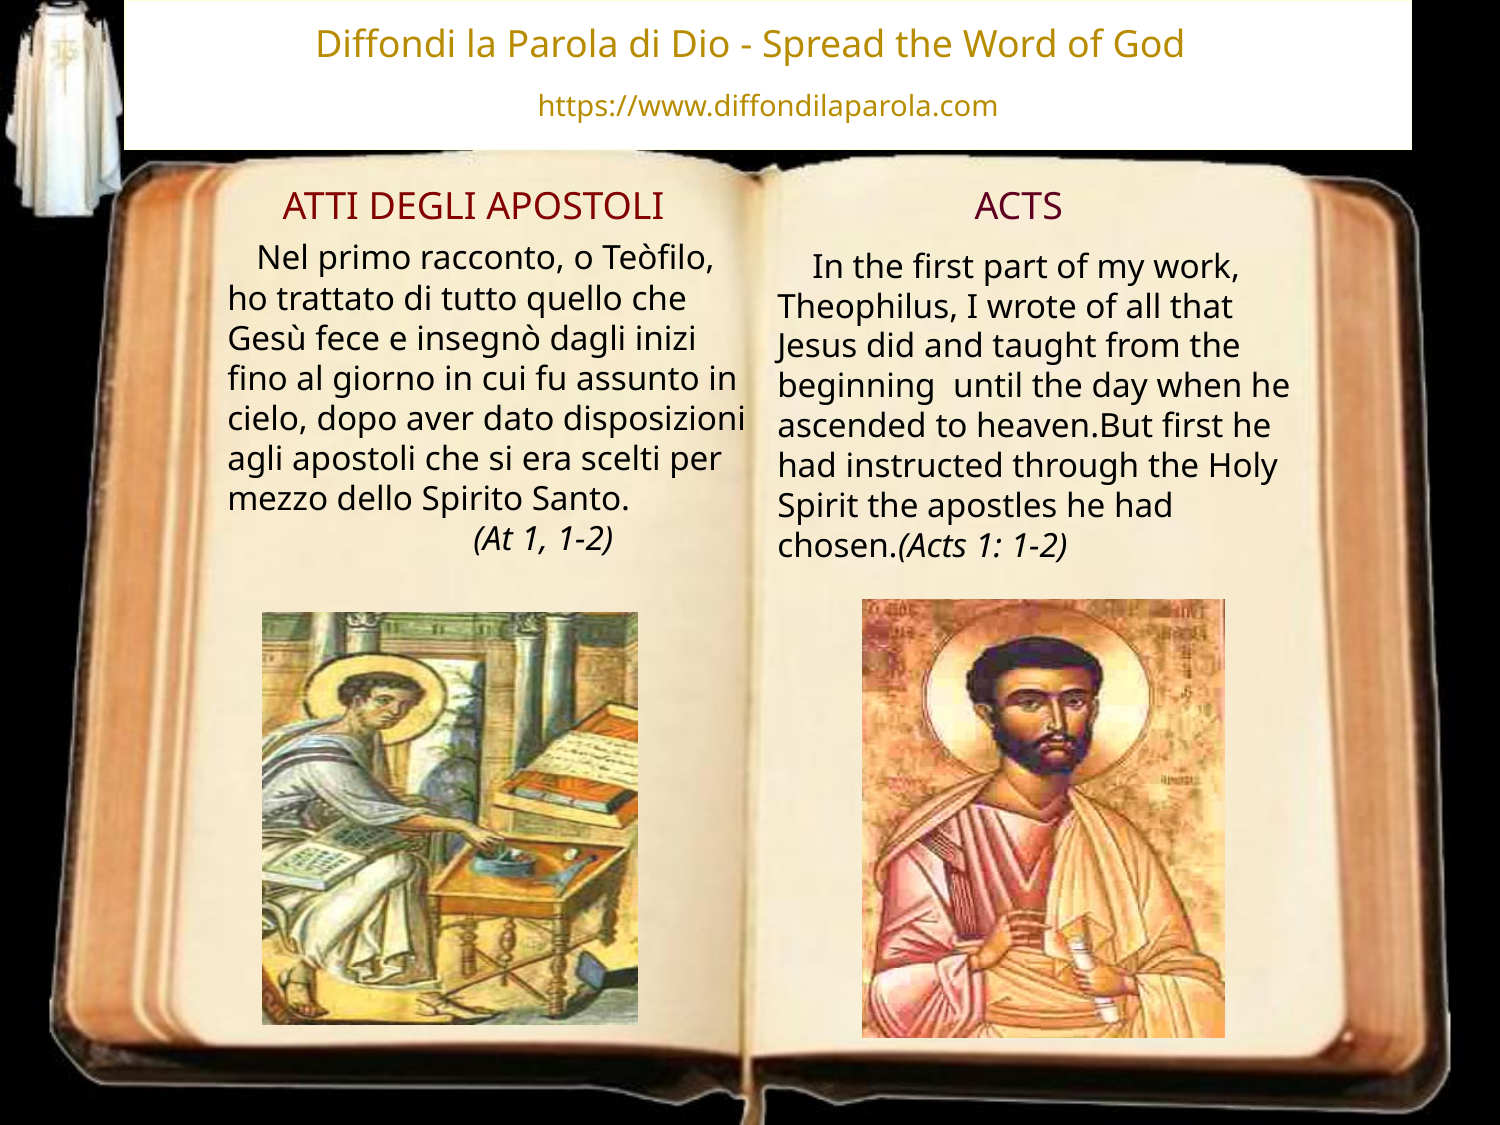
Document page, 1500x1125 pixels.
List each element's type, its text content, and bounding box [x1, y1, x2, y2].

picture [0, 0, 1500, 1125]
text_box ATTI DEGLI APOSTOLI [187, 174, 750, 235]
text_box Nel primo racconto, o Teòfilo, ho trattato di tutto quello che Gesù fece e insegnò dagli inizi fino al giorno in cui fu assunto in cielo, dopo aver dato disposizioni agli apostoli che si era scelti per mezzo dello Spirito Santo. (At 1, 1-2) [212, 224, 763, 565]
text_box Diffondi la Parola di Dio - Spread the Word of God https://www.diffondilaparola.com [124, 0, 1412, 150]
text_box ACTS [762, 174, 1275, 235]
text_box In the first part of my work, Theophilus, I wrote of all that Jesus did and taught from the beginning until the day when he ascended to heaven.But first he had instructed through the Holy Spirit the apostles he had chosen.(Acts 1: 1-2) [762, 237, 1313, 572]
